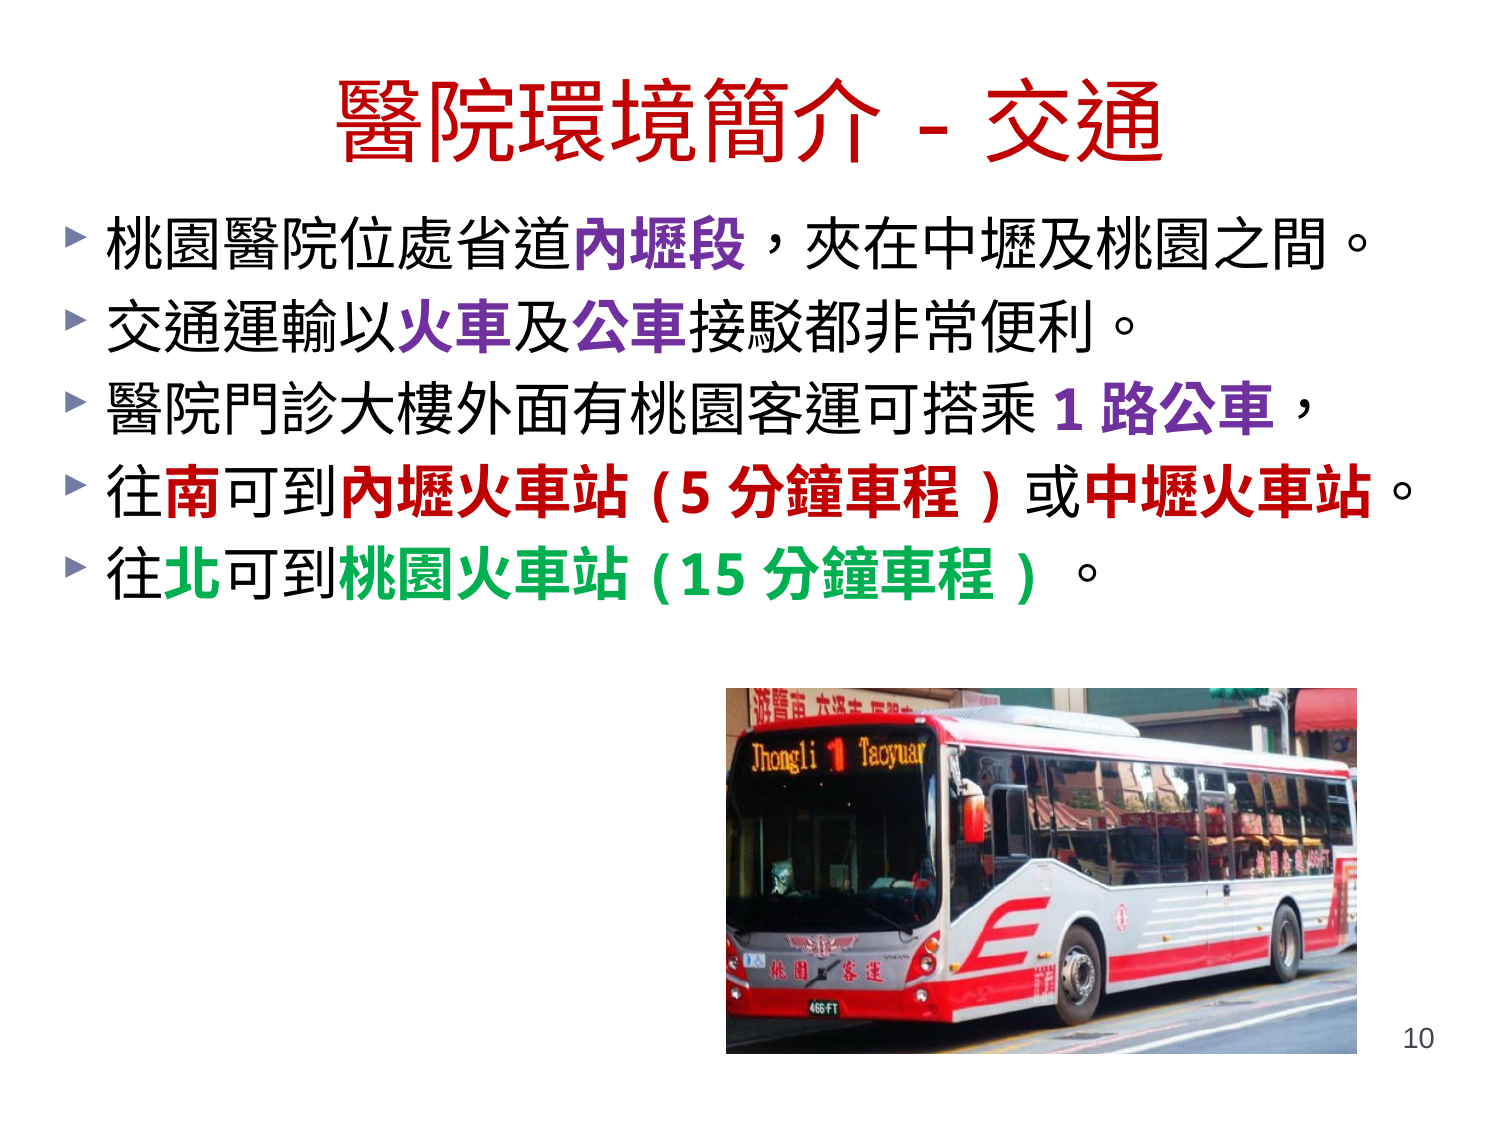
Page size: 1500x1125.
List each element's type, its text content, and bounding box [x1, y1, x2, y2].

text_box 桃園醫院位處省道內壢段，夾在中壢及桃園之間。 交通運輸以火車及公車接駁都非常便利。 醫院門診大樓外面有桃園客運可搭乘1路公車， 往南可到內壢火車站(5分鐘車程)或中壢火車站。 往北可到桃園火車站(15分鐘車程)。 [46, 199, 1425, 1010]
text_box 醫院環境簡介-交通 [74, 18, 1425, 182]
text_box 10 [1387, 1011, 1471, 1072]
picture [726, 688, 1357, 1054]
